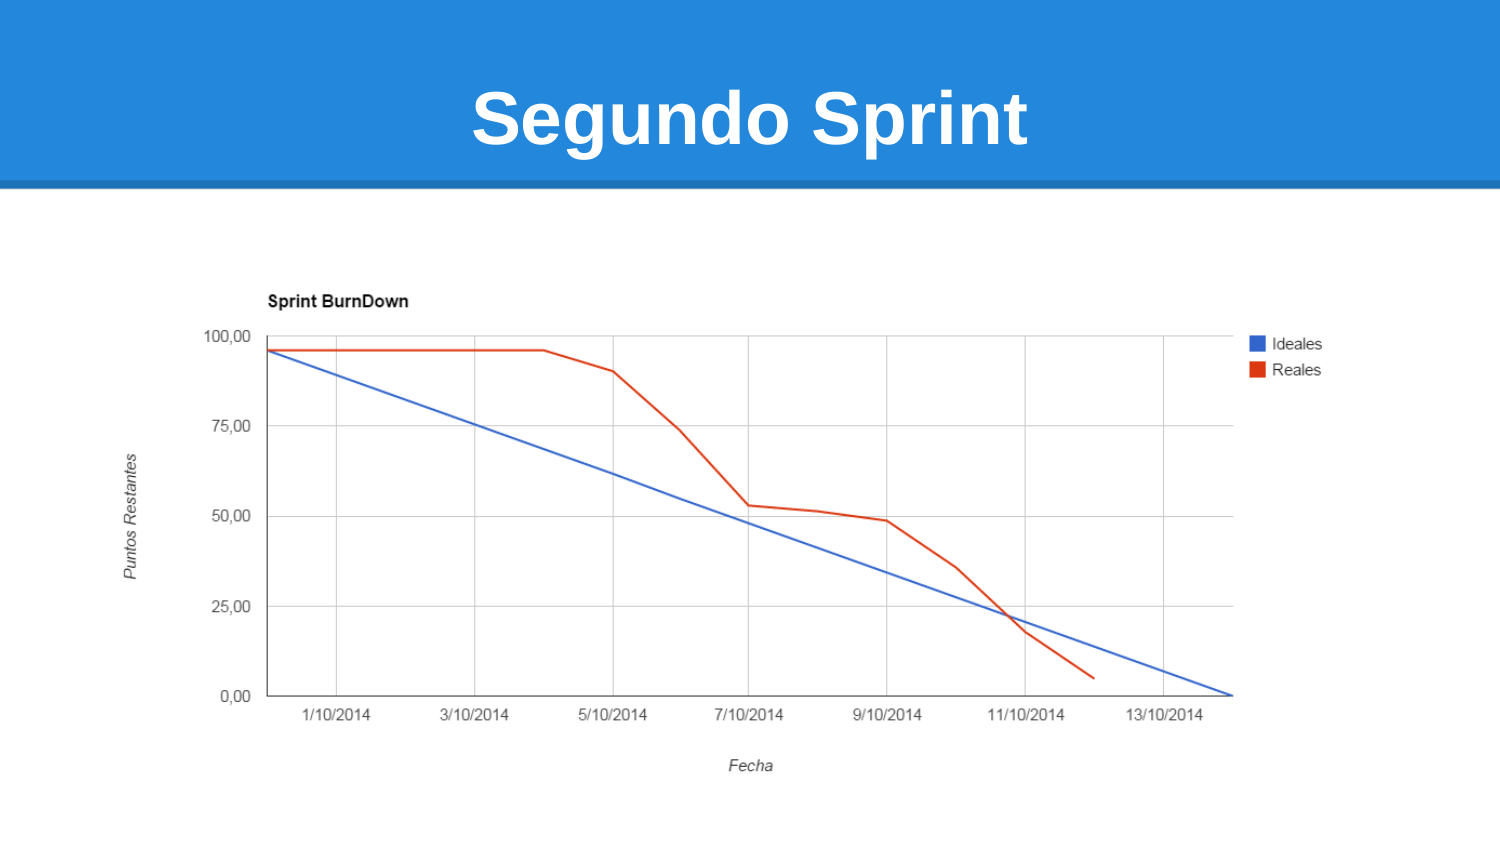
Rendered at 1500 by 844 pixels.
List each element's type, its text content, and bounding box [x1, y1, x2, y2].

picture [58, 223, 1442, 809]
title Segundo Sprint [75, 33, 1425, 175]
